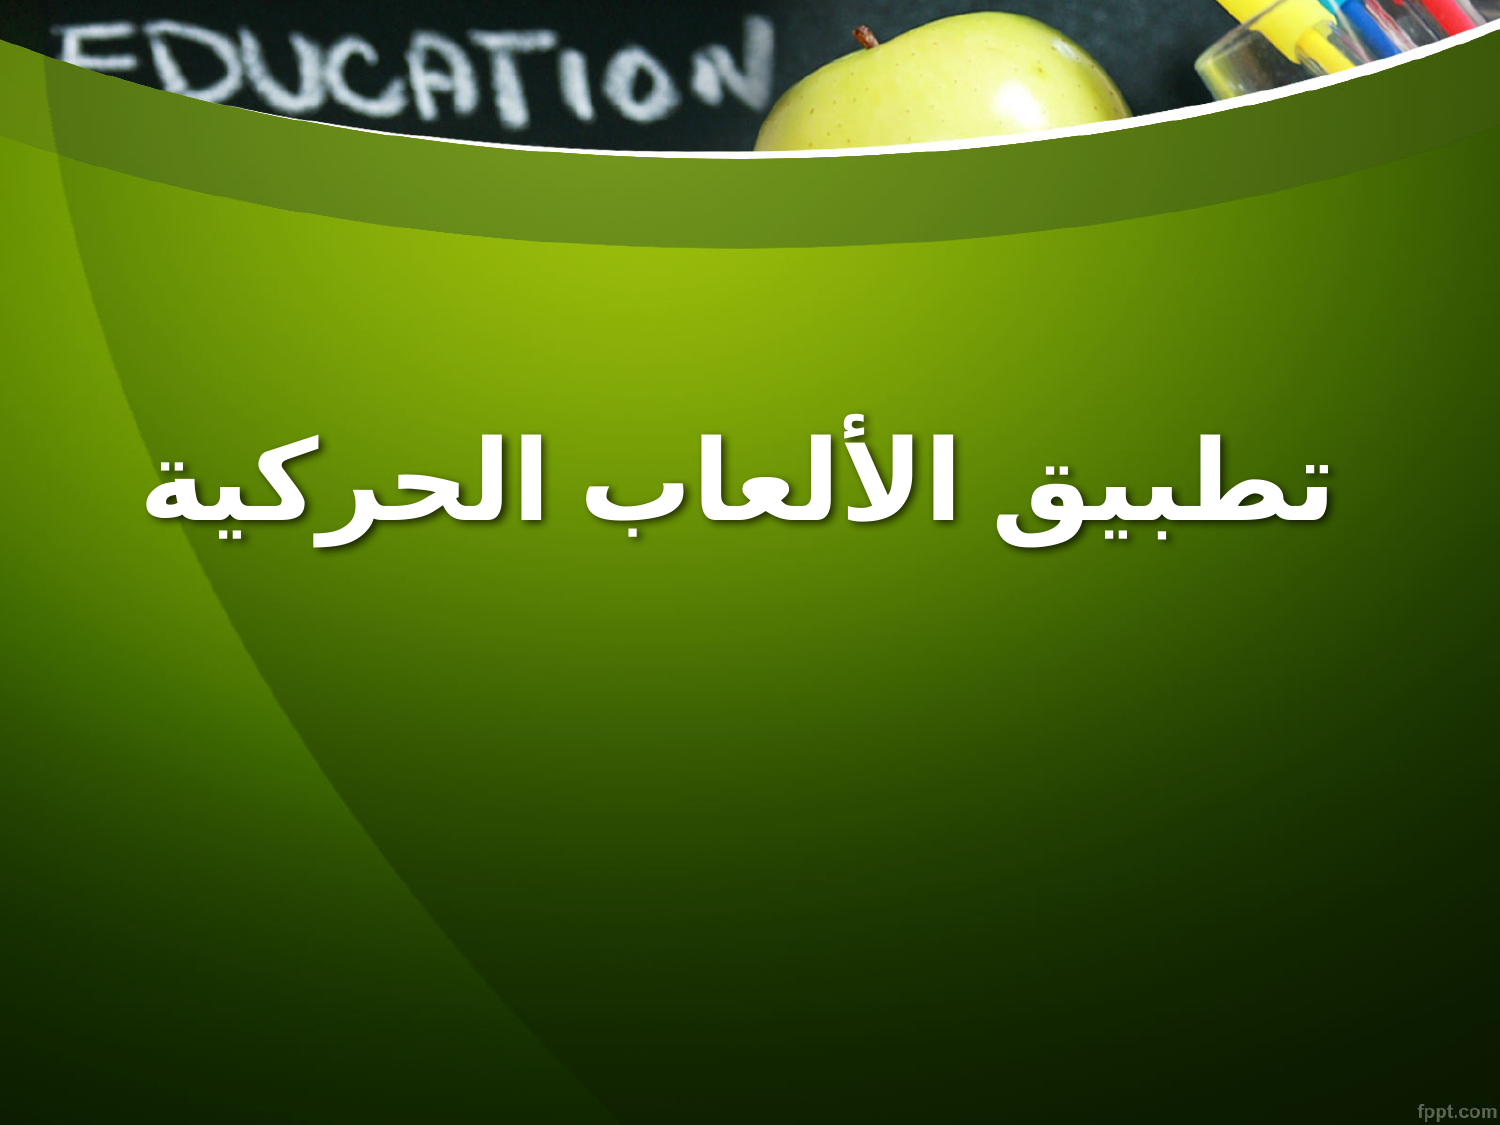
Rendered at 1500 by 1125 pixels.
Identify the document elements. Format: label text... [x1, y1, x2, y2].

title تطبيق الألعاب الحركية [62, 350, 1416, 601]
picture [0, 0, 1500, 1125]
